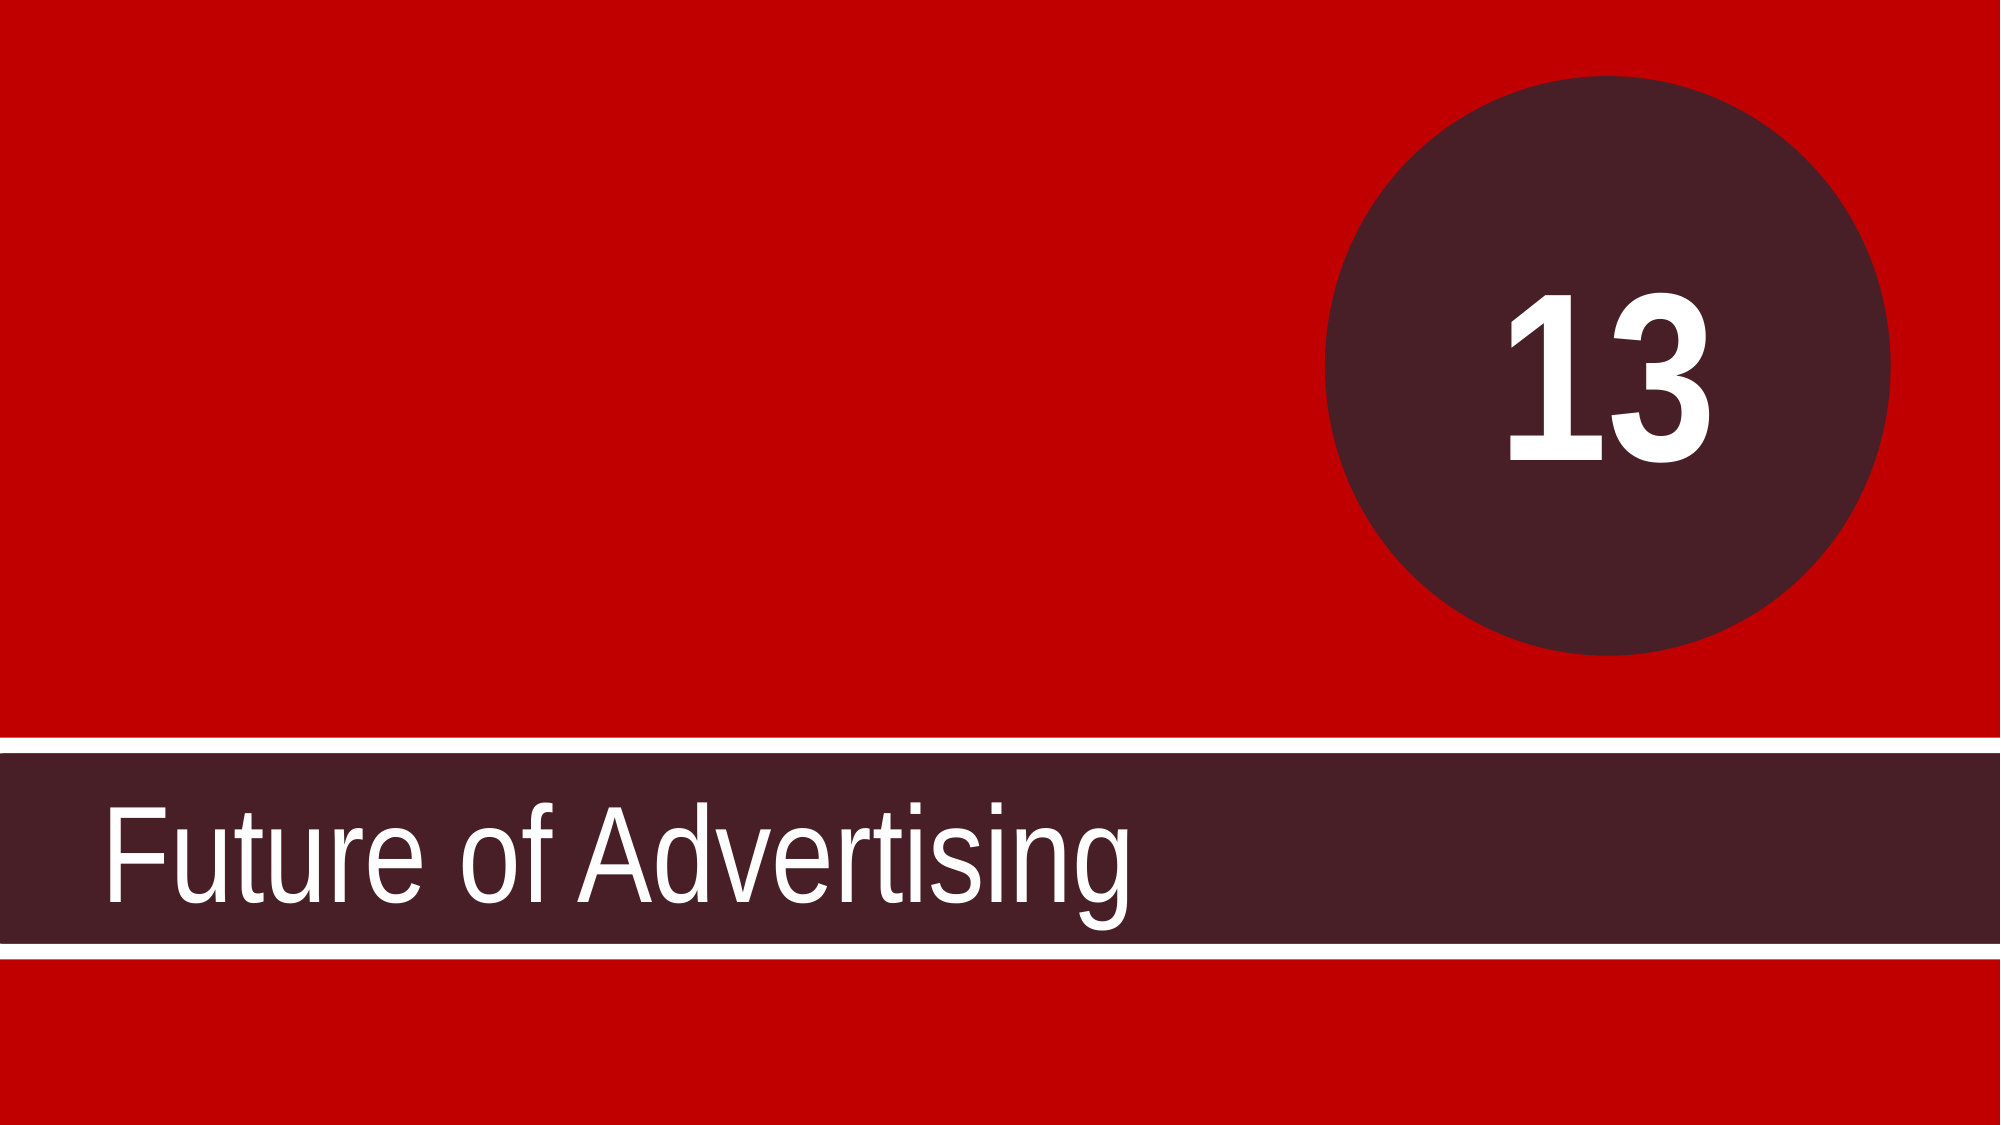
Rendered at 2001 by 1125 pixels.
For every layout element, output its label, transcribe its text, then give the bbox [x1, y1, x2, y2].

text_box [1324, 76, 1891, 656]
text_box [0, 744, 2000, 953]
text_box Future of Advertising [87, 757, 1818, 938]
